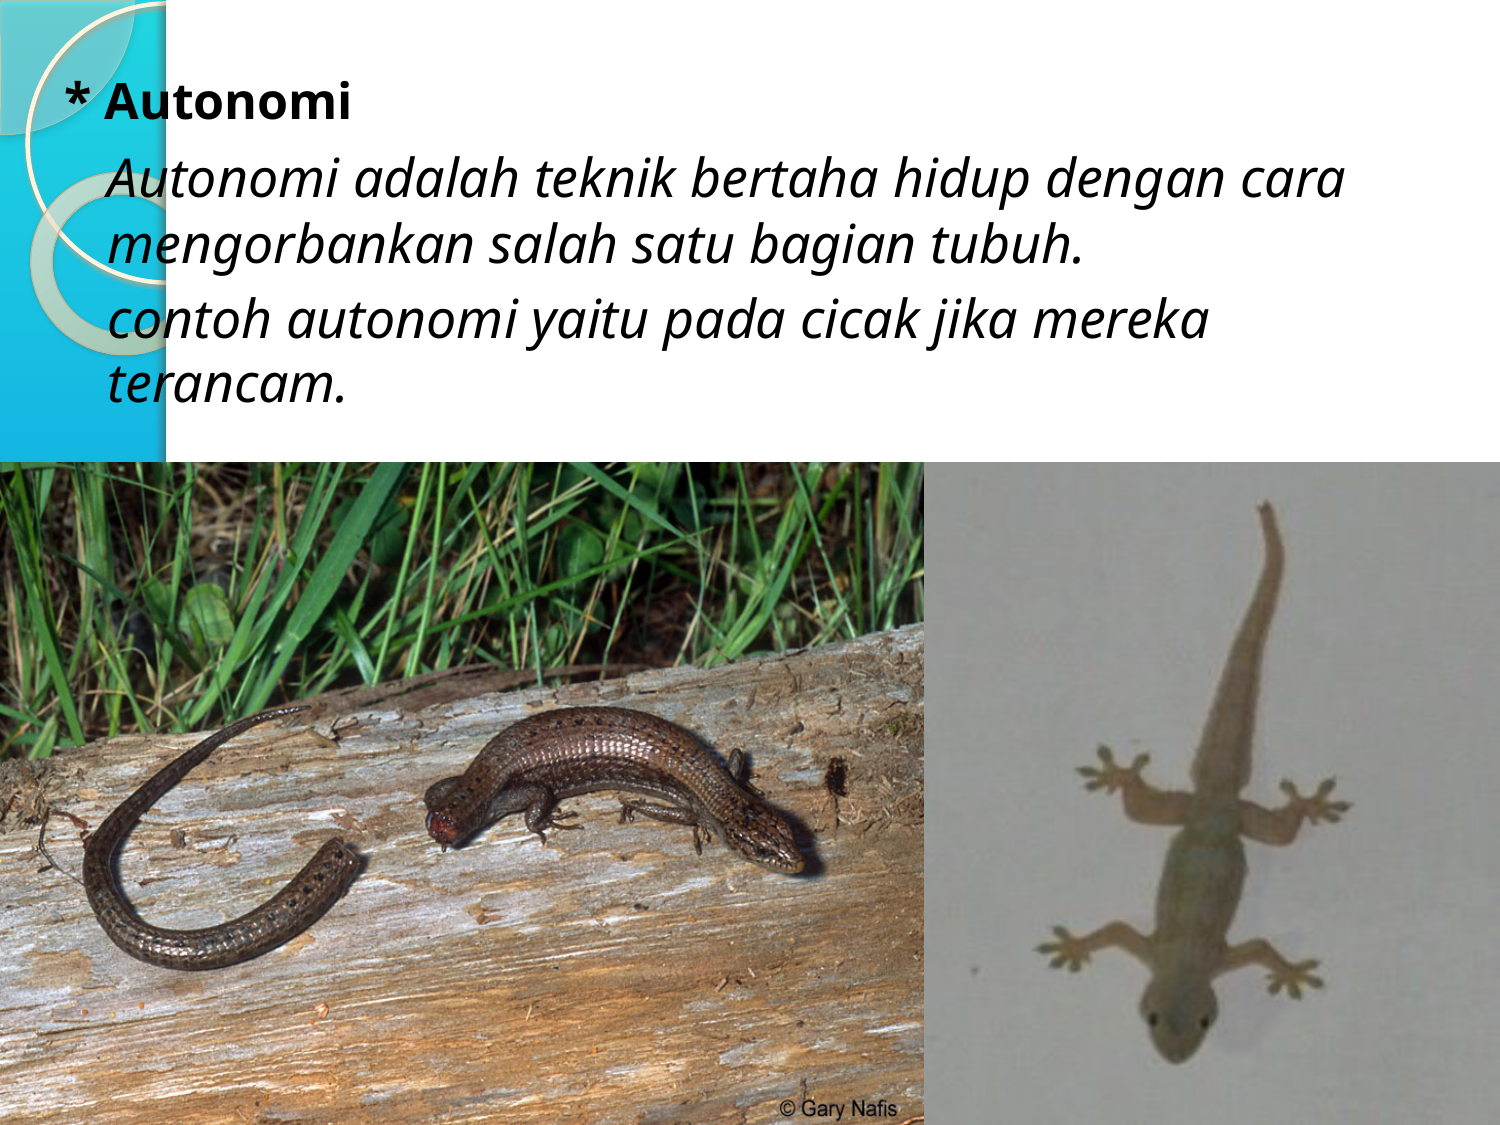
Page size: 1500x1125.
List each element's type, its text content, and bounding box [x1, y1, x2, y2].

list * Autonomi Autonomi adalah teknik bertaha hidup dengan cara mengorbankan salah satu bagian tubuh. contoh autonomi yaitu pada cicak jika mereka terancam. [37, 62, 1413, 459]
picture [0, 461, 1500, 1125]
